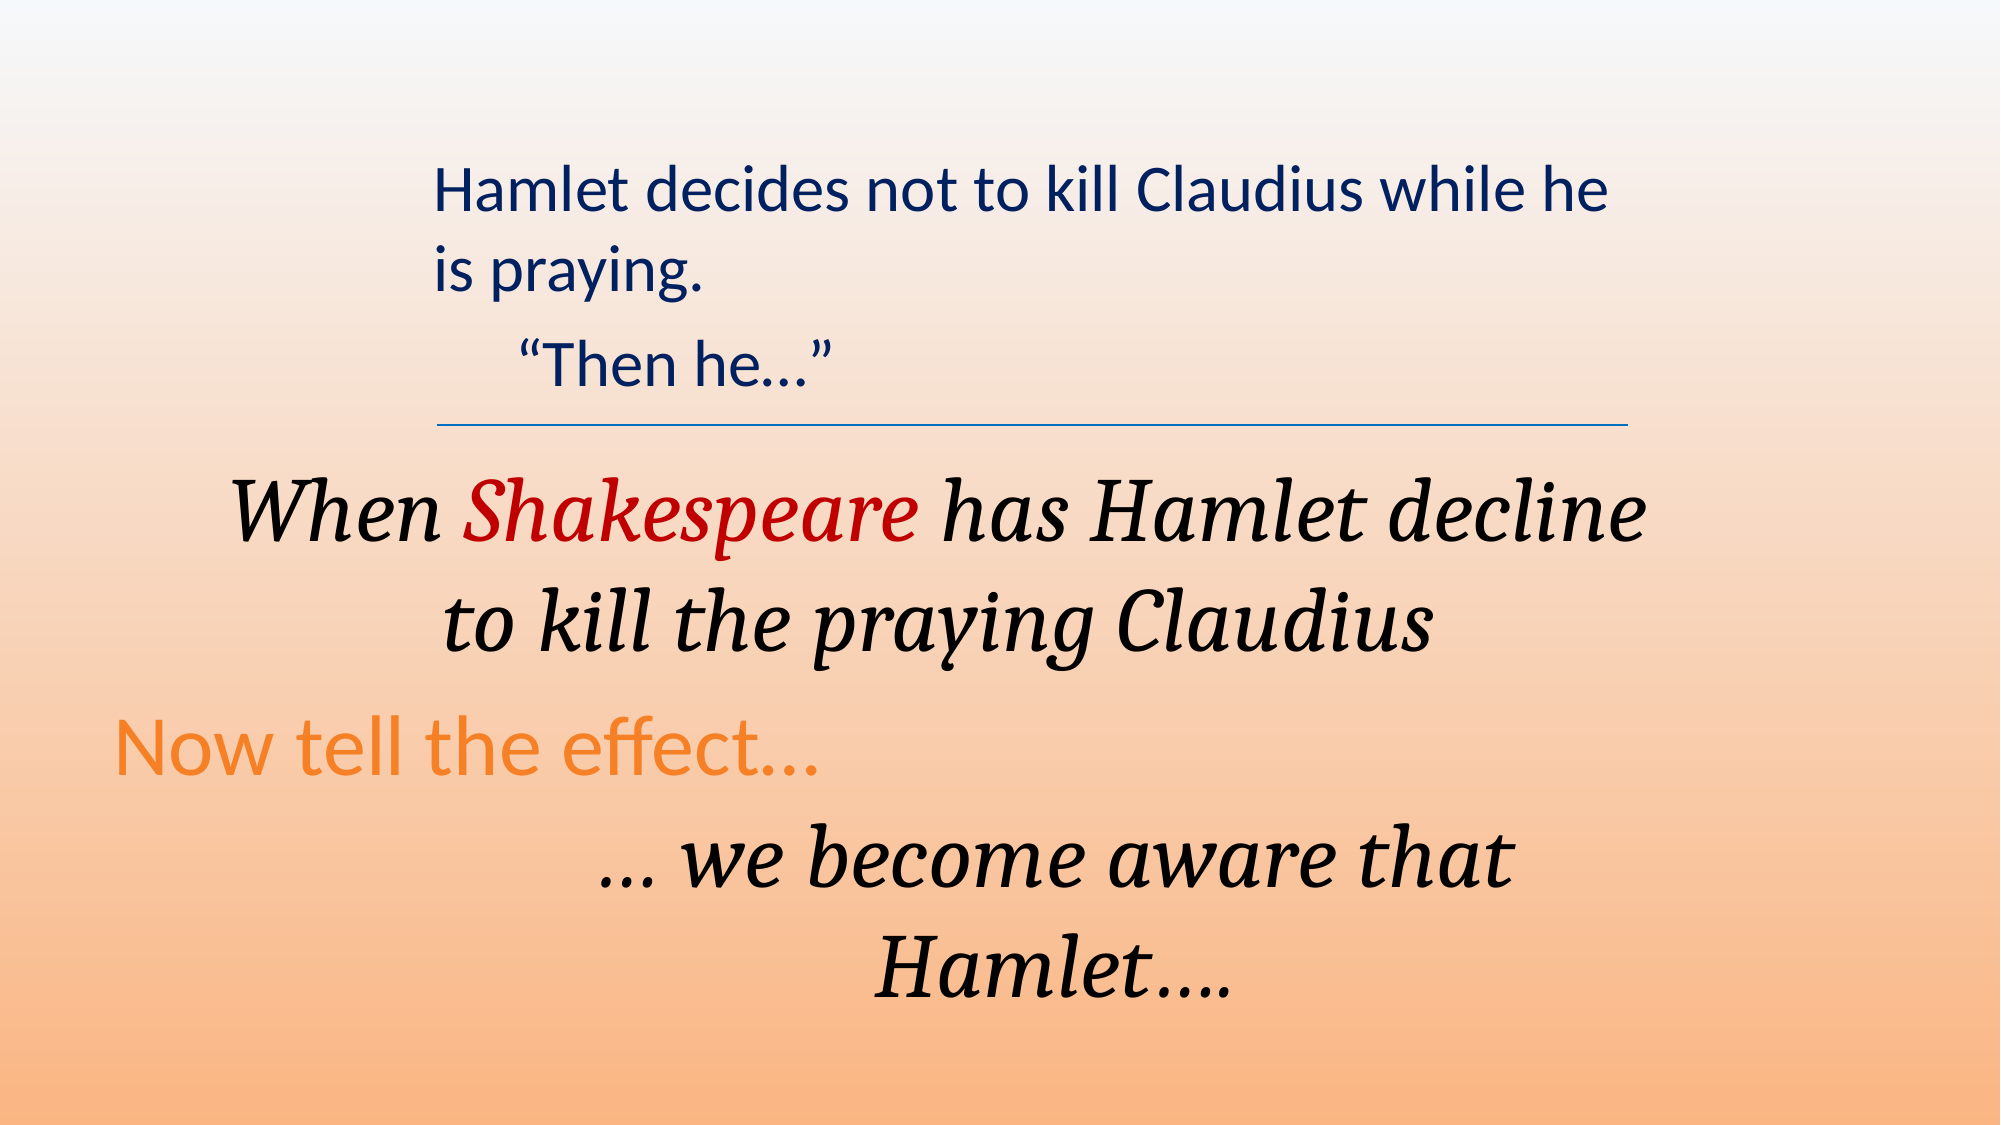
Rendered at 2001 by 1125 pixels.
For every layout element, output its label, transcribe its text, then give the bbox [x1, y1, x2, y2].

text_box “Then he…” [500, 312, 1628, 424]
subtitle Hamlet decides not to kill Claudius while he is praying. [418, 137, 1631, 350]
text_box Now tell the effect… [96, 678, 838, 804]
title When Shakespeare has Hamlet decline to kill the praying Claudius [187, 425, 1691, 695]
text_box … we become aware that Hamlet…. [417, 741, 1693, 1070]
